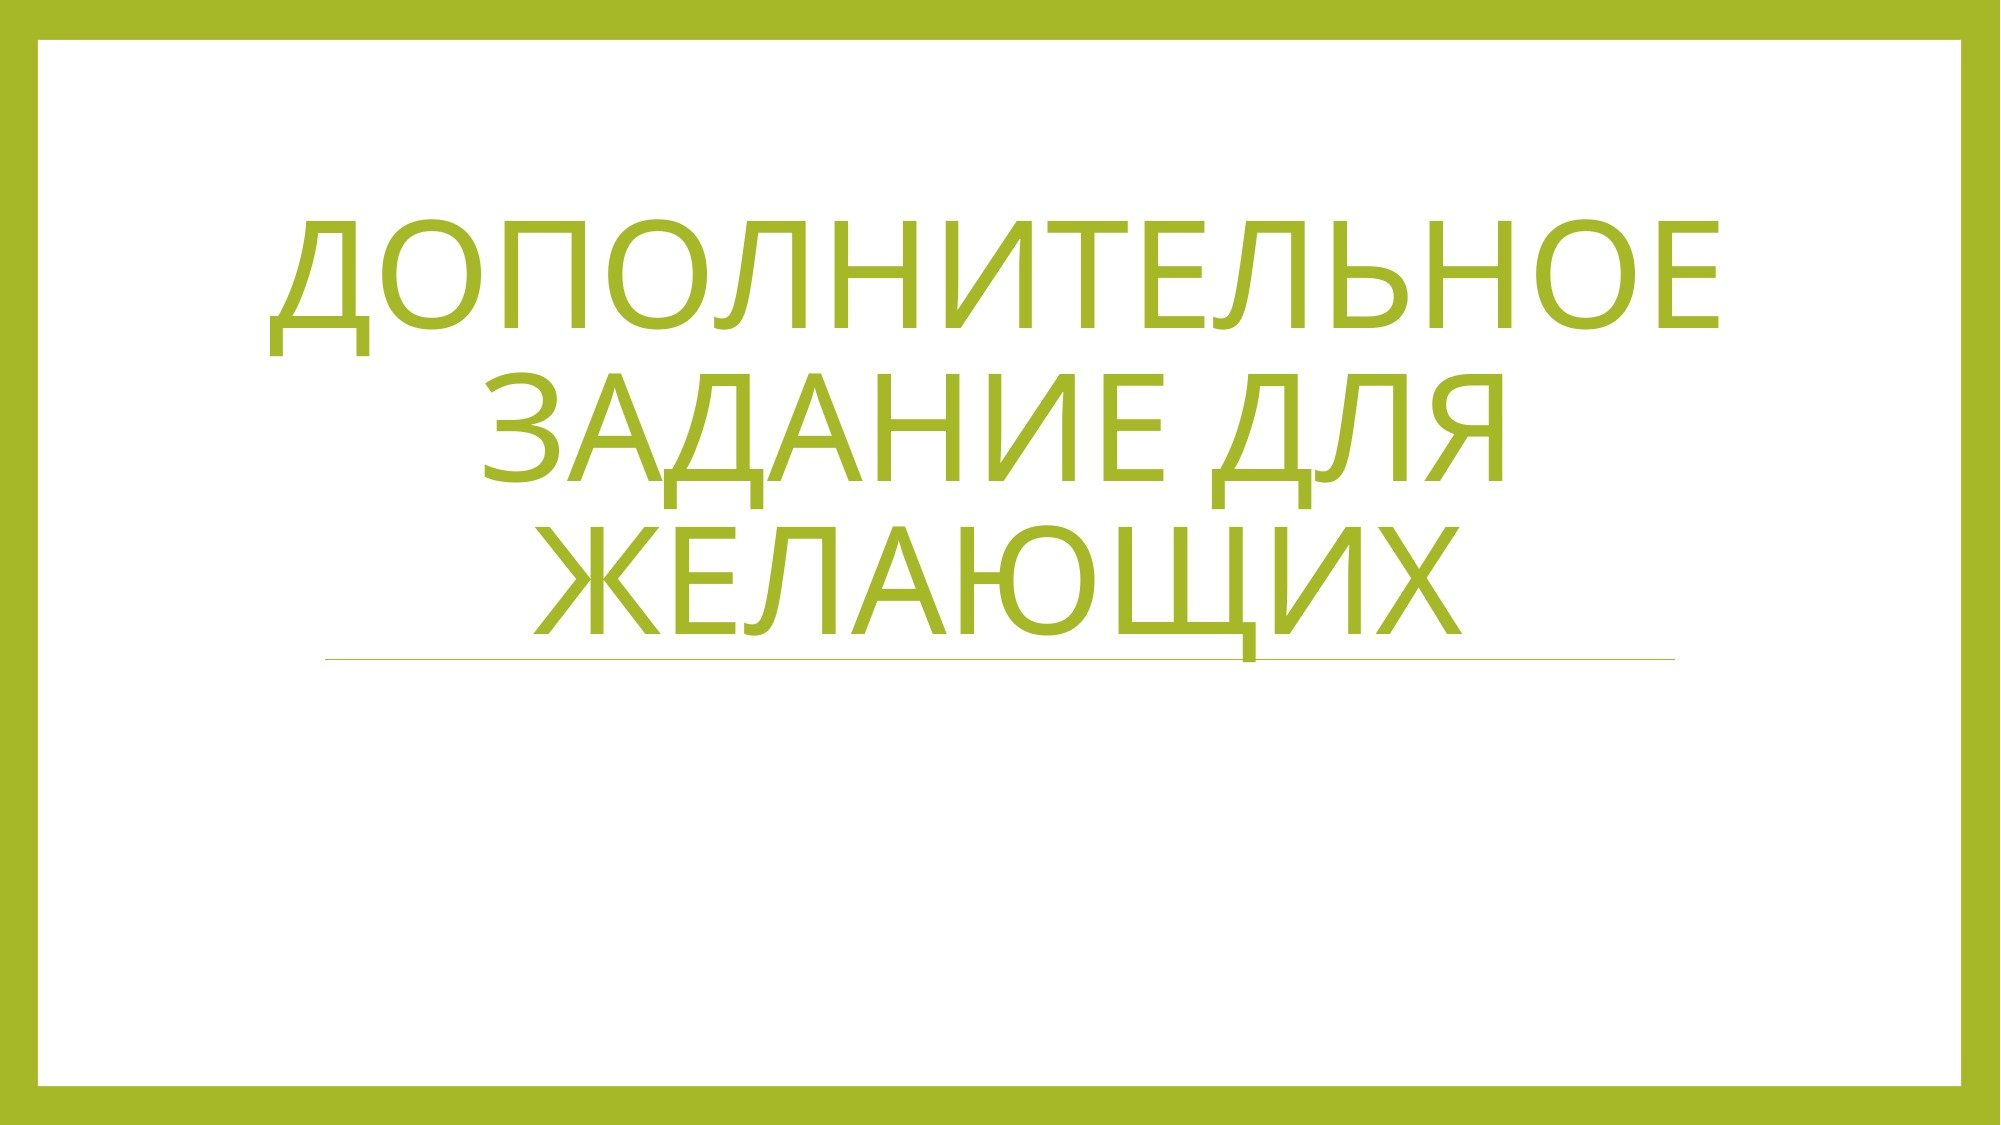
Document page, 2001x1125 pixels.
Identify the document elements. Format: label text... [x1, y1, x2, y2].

title Дополнительное задание для желающих [181, 192, 1817, 673]
